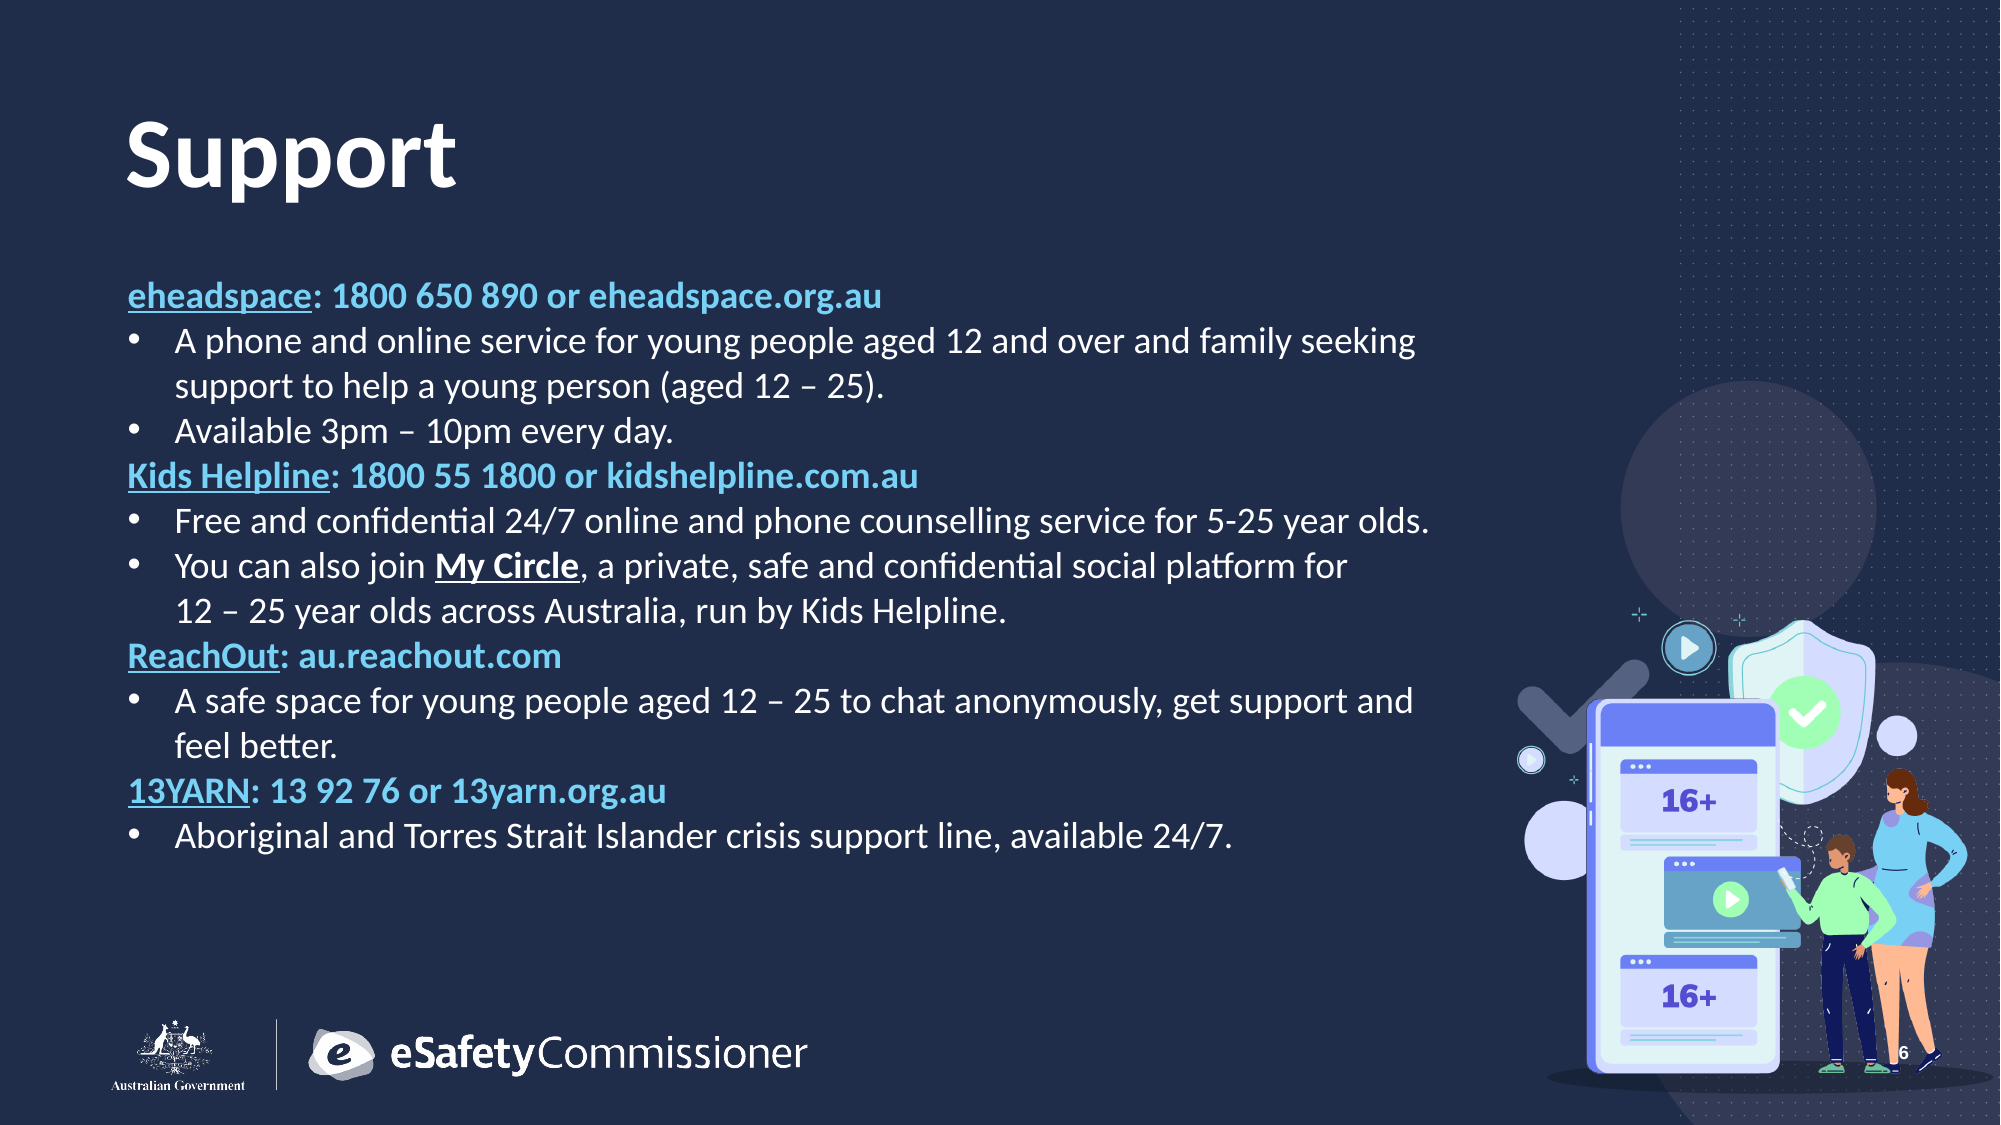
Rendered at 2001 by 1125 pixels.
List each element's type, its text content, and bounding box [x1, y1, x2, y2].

text_box eheadspace: 1800 650 890 or eheadspace.org.au A phone and online service for young people aged 12 and over and family seeking support to help a young person (aged 12 – 25). Available 3pm – 10pm every day. Kids Helpline: 1800 55 1800 or kidshelpline.com.au Free and confidential 24/7 online and phone counselling service for 5-25 year olds. You can also join My Circle, a private, safe and confidential social platform for 12 – 25 year olds across Australia, run by Kids Helpline. ReachOut: au.reachout.com A safe space for young people aged 12 – 25 to chat anonymously, get support and feel better. 13YARN: 13 92 76 or 13yarn.org.au Aboriginal and Torres Strait Islander crisis support line, available 24/7. [127, 271, 1445, 857]
picture [0, 0, 2001, 1125]
text_box Support [125, 107, 1857, 208]
